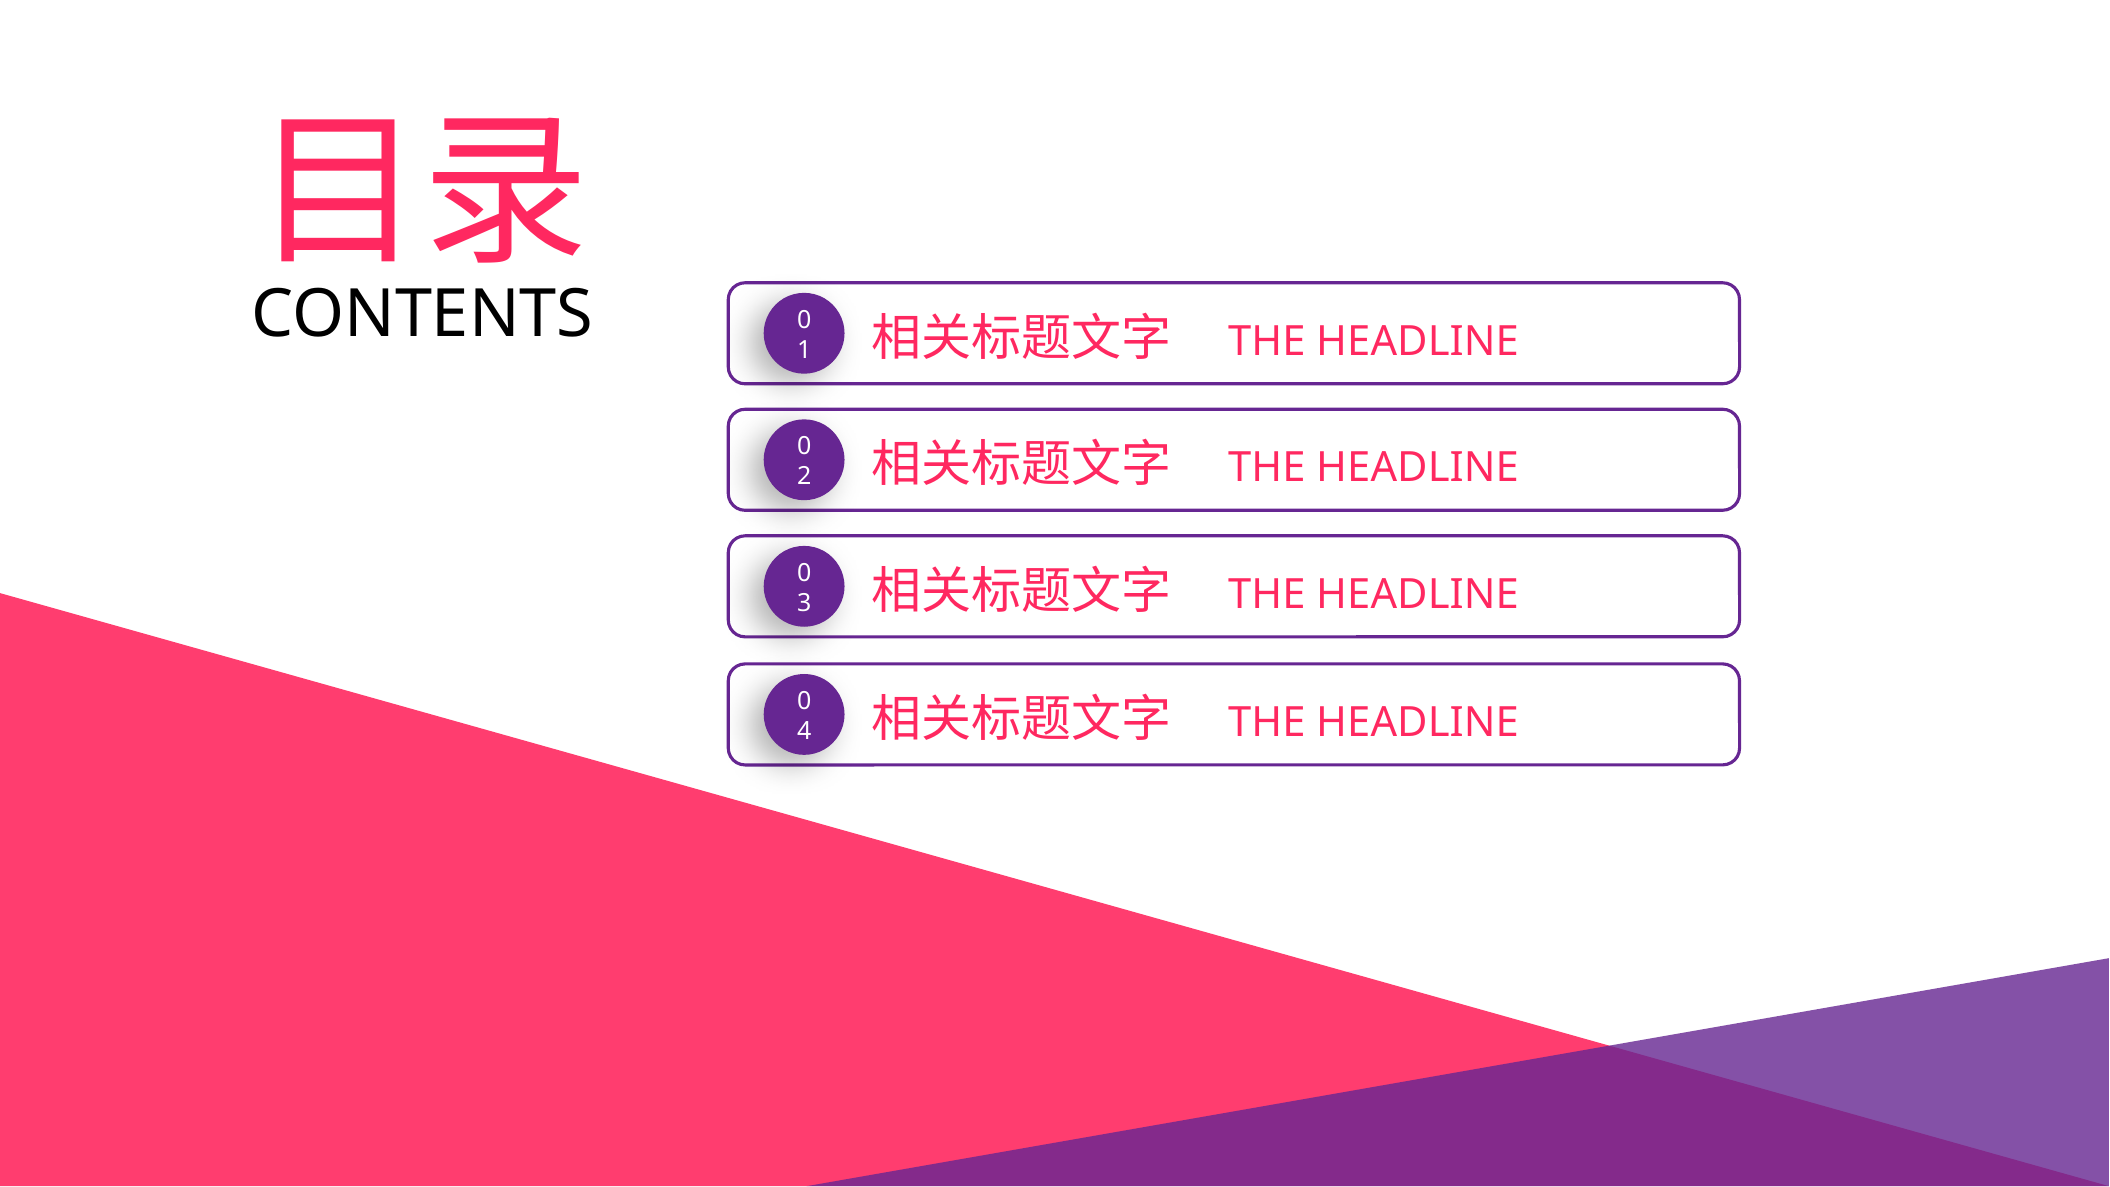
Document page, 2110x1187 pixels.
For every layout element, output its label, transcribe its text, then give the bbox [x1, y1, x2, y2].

text_box [727, 534, 1741, 638]
text_box [0, 592, 1608, 1187]
text_box 04 [762, 672, 846, 756]
text_box 相关标题文字 THE HEADLINE [856, 679, 1534, 754]
text_box [727, 408, 1741, 512]
text_box 01 [762, 291, 846, 375]
text_box 相关标题文字 THE HEADLINE [856, 550, 1534, 626]
text_box 相关标题文字 THE HEADLINE [856, 297, 1534, 373]
text_box [806, 956, 2110, 1187]
text_box 目录 [236, 75, 610, 246]
text_box 相关标题文字 THE HEADLINE [856, 424, 1534, 500]
text_box [727, 662, 1741, 766]
text_box 03 [762, 544, 846, 628]
text_box [727, 281, 1741, 385]
text_box 02 [762, 418, 846, 502]
text_box contents [217, 246, 628, 357]
